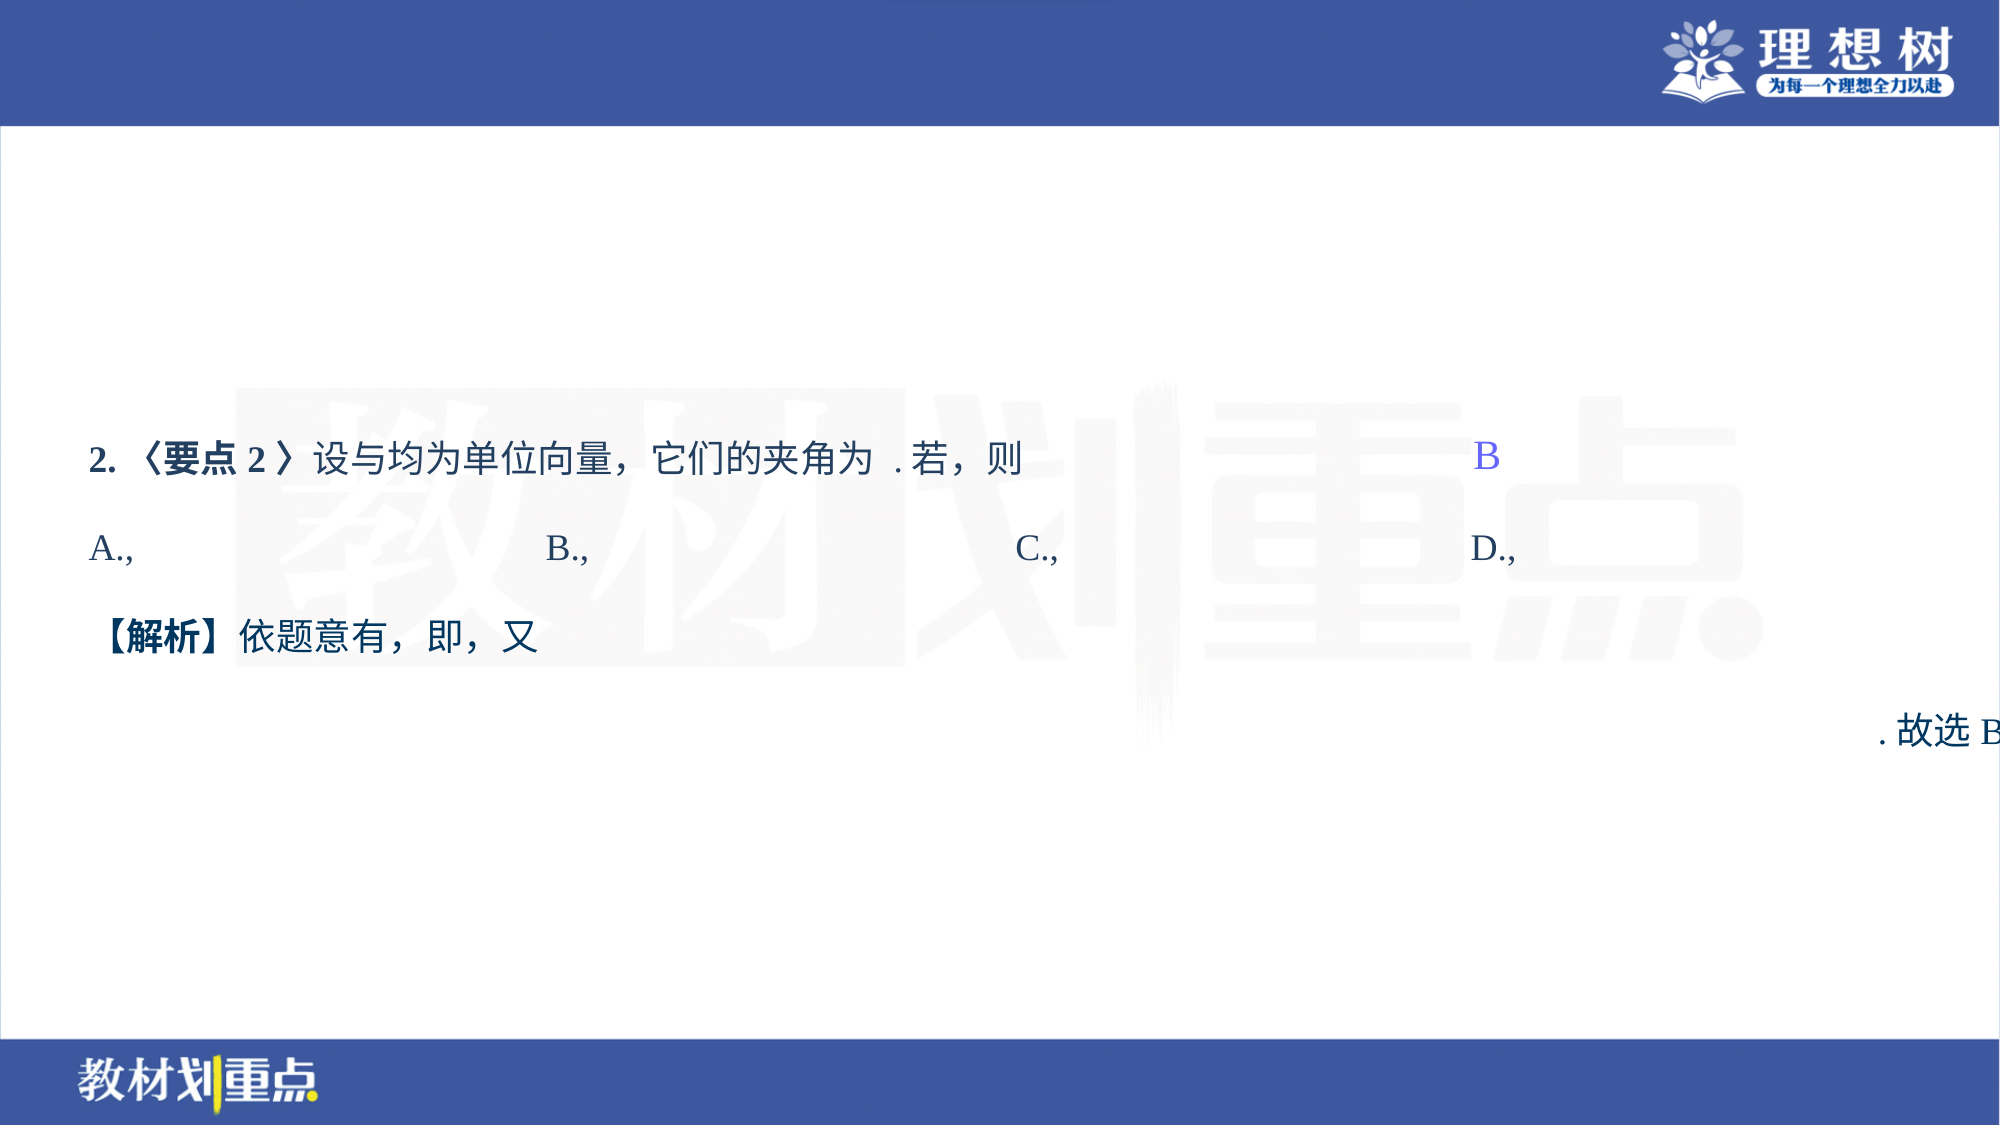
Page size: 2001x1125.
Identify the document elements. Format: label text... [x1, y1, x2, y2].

picture [1988, 732, 1999, 742]
picture [1988, 721, 1998, 730]
text_box B [1458, 426, 1517, 476]
picture [0, 0, 2000, 1125]
